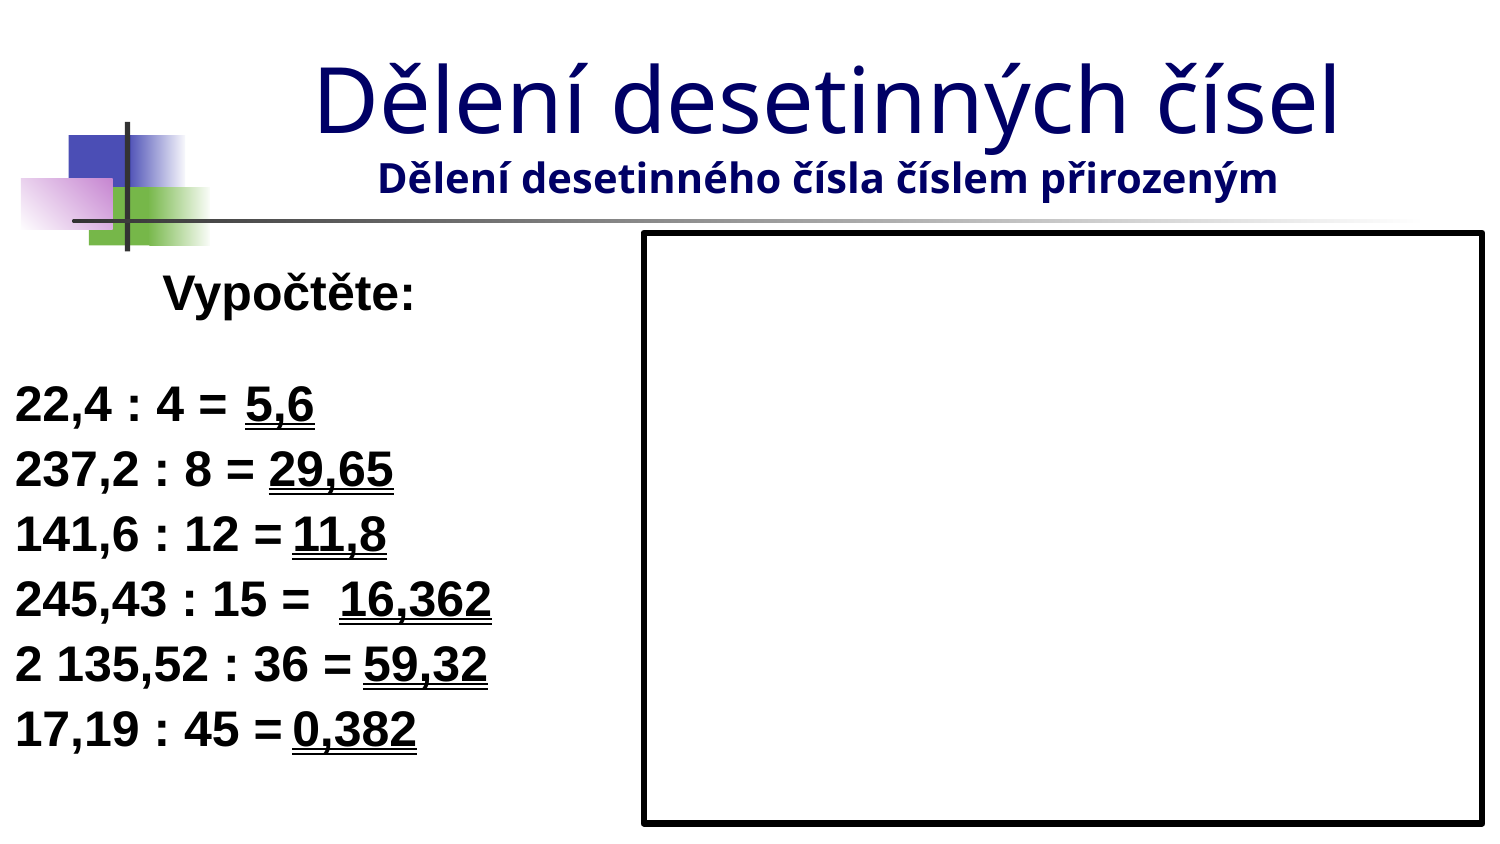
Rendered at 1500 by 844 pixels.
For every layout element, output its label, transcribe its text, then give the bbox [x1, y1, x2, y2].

text_box 5,6 [230, 363, 396, 439]
text_box 245,43 : 15 = [0, 558, 324, 623]
text_box 0,382 [277, 688, 443, 764]
text_box 16,362 [324, 558, 526, 634]
text_box 17,19 : 45 = [0, 688, 277, 764]
text_box 141,6 : 12 = [0, 493, 277, 558]
text_box 59,32 [348, 623, 520, 699]
text_box Vypočtěte: [147, 253, 455, 329]
text_box [643, 232, 1483, 824]
text_box 29,65 [253, 428, 455, 504]
title Dělení desetinných čísel Dělení desetinného čísla číslem přirozeným [182, 37, 1474, 210]
text_box 237,2 : 8 = [0, 428, 253, 493]
text_box 22,4 : 4 = [0, 363, 230, 428]
text_box 2 135,52 : 36 = [0, 623, 348, 688]
text_box 11,8 [277, 493, 479, 569]
